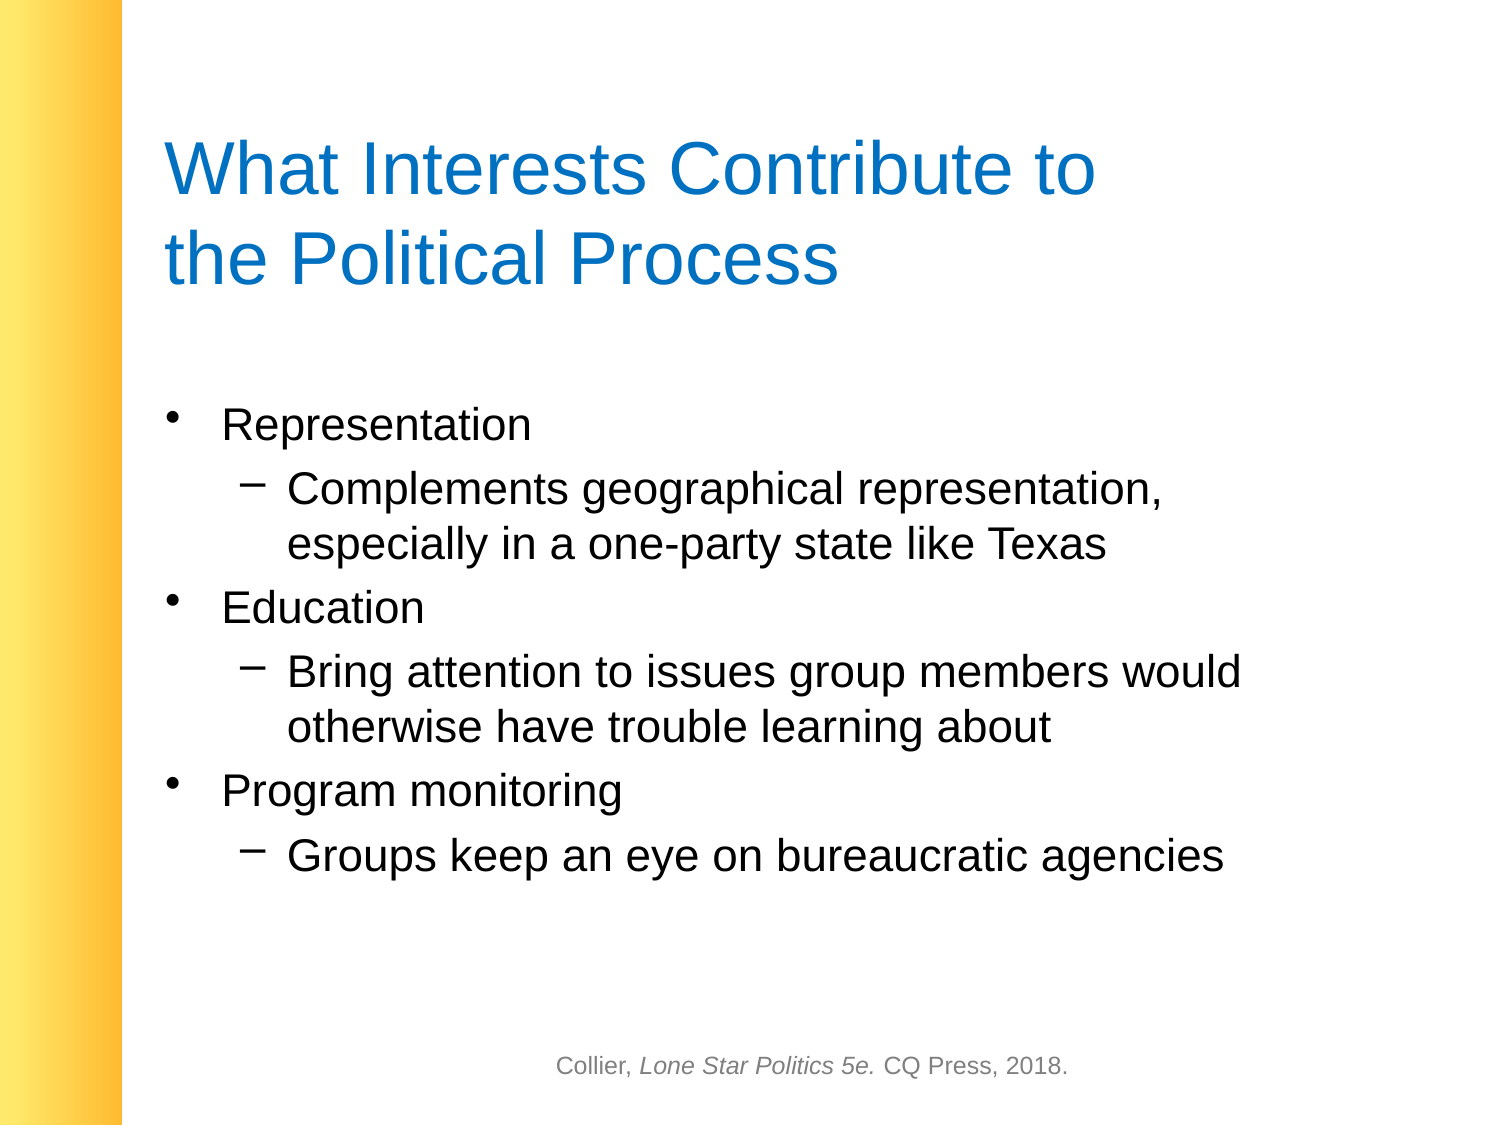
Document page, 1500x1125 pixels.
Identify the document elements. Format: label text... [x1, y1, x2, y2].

text_box Collier, Lone Star Politics 5e. CQ Press, 2018. [525, 1042, 1100, 1087]
title What Interests Contribute to the Political Process [150, 112, 1226, 300]
picture [0, 0, 1500, 1125]
list Representation Complements geographical representation, especially in a one-party state like Texas Education Bring attention to issues group members would otherwise have trouble learning about Program monitoring Groups keep an eye on bureaucratic agencies [150, 387, 1350, 950]
